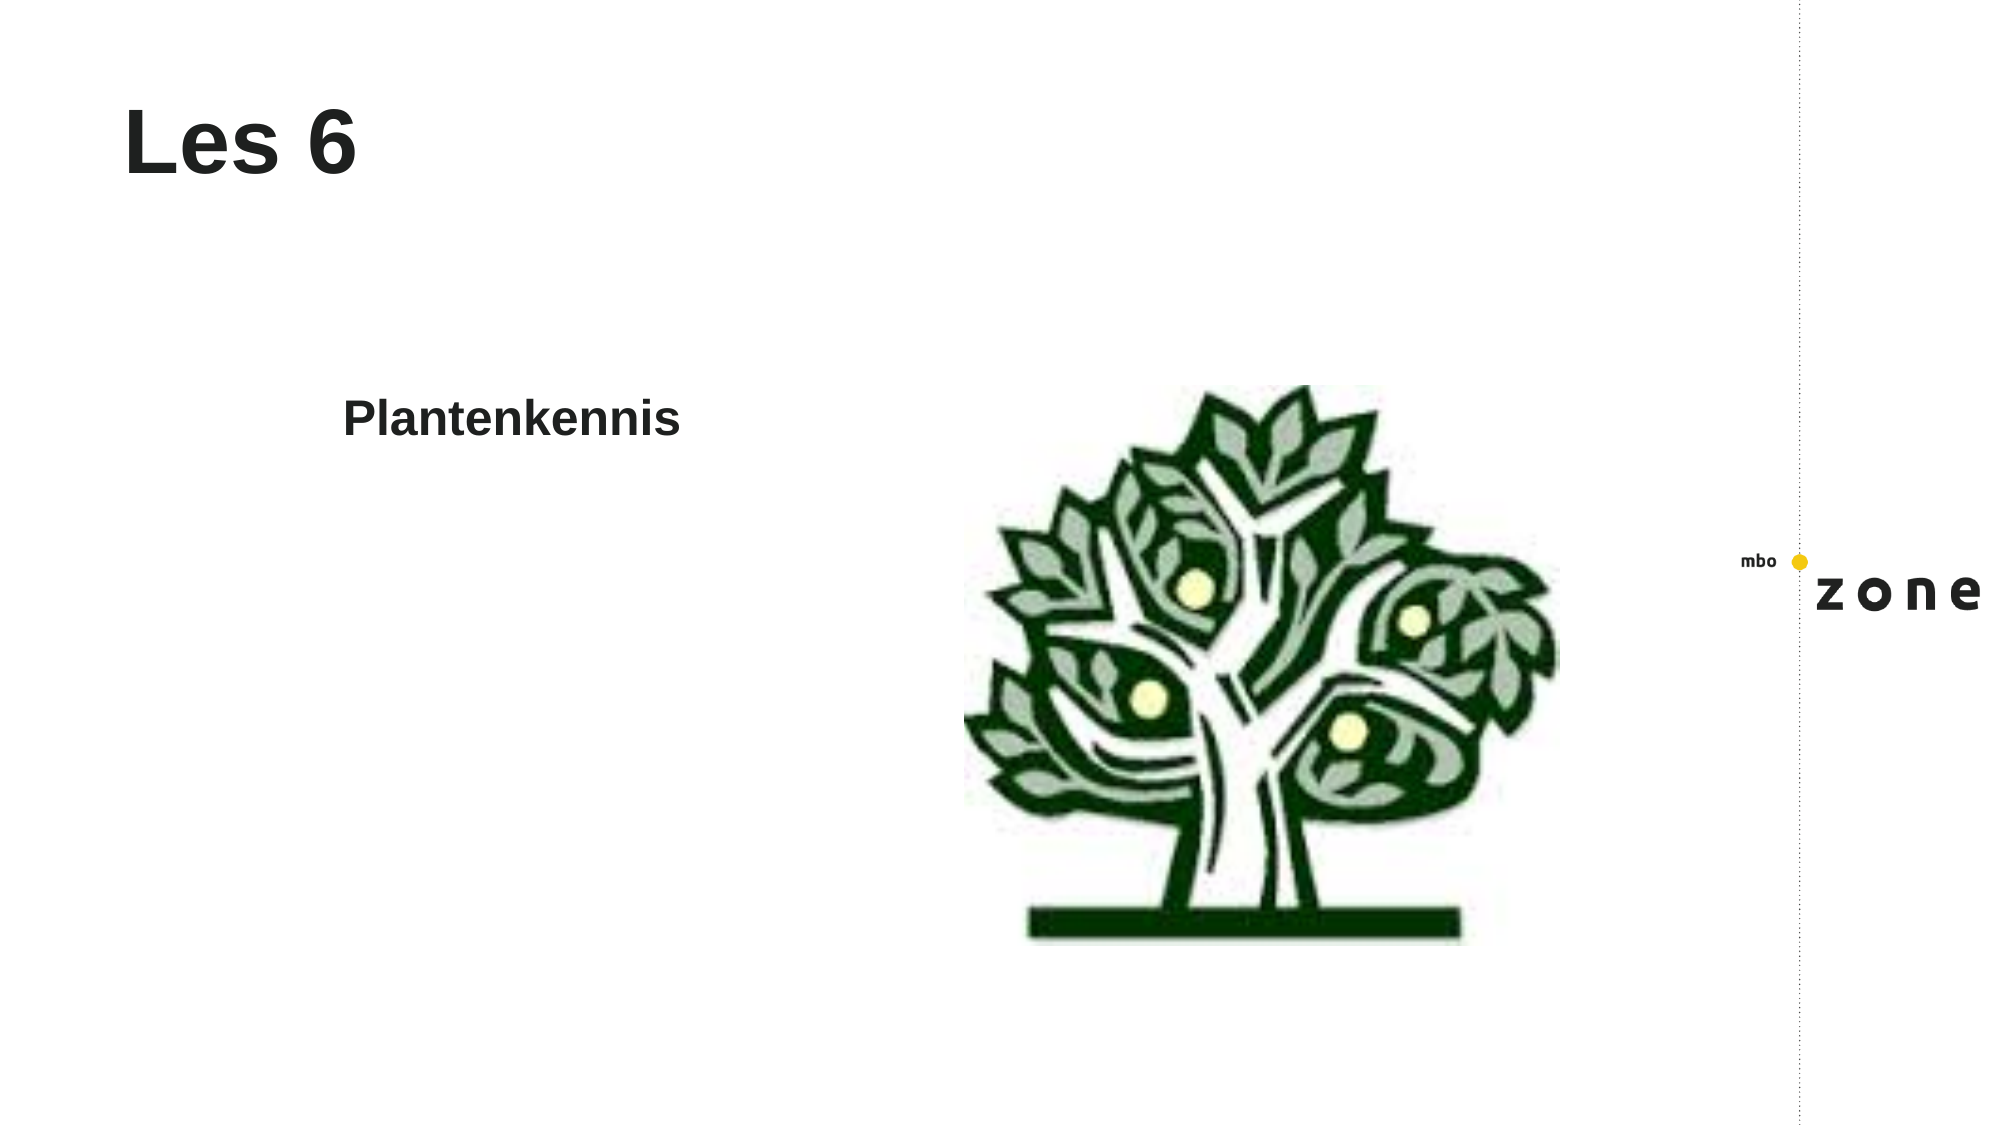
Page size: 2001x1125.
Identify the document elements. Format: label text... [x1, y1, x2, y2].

title Les 6 [124, 94, 1607, 272]
picture [1596, 0, 2001, 1125]
picture [964, 385, 1560, 947]
list Plantenkennis [324, 385, 1675, 986]
